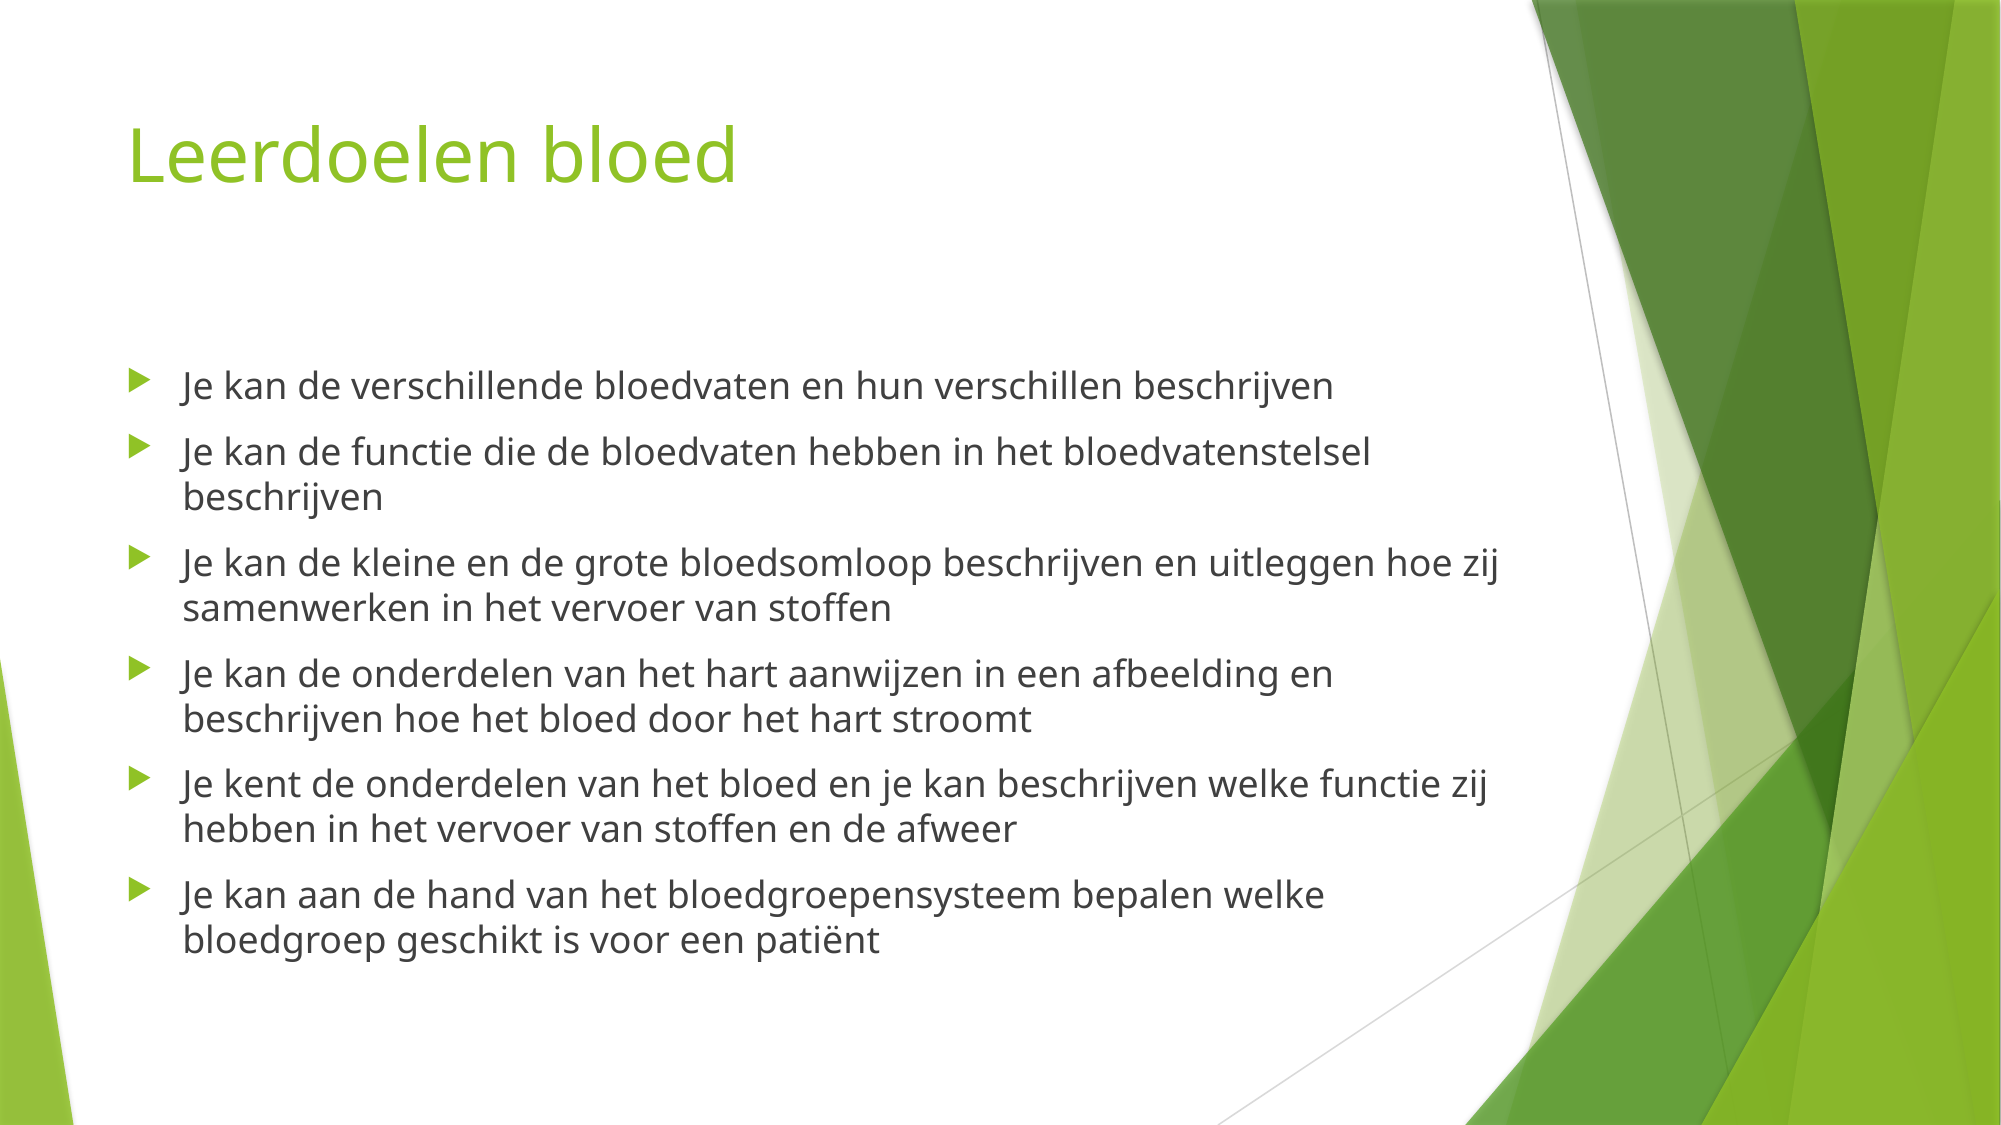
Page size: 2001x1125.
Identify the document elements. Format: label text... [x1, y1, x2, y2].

title Leerdoelen bloed [111, 99, 1522, 317]
list Je kan de verschillende bloedvaten en hun verschillen beschrijven Je kan de functie die de bloedvaten hebben in het bloedvatenstelsel beschrijven Je kan de kleine en de grote bloedsomloop beschrijven en uitleggen hoe zij samenwerken in het vervoer van stoffen Je kan de onderdelen van het hart aanwijzen in een afbeelding en beschrijven hoe het bloed door het hart stroomt Je kent de onderdelen van het bloed en je kan beschrijven welke functie zij hebben in het vervoer van stoffen en de afweer Je kan aan de hand van het bloedgroepensysteem bepalen welke bloedgroep geschikt is voor een patiënt [111, 354, 1522, 992]
